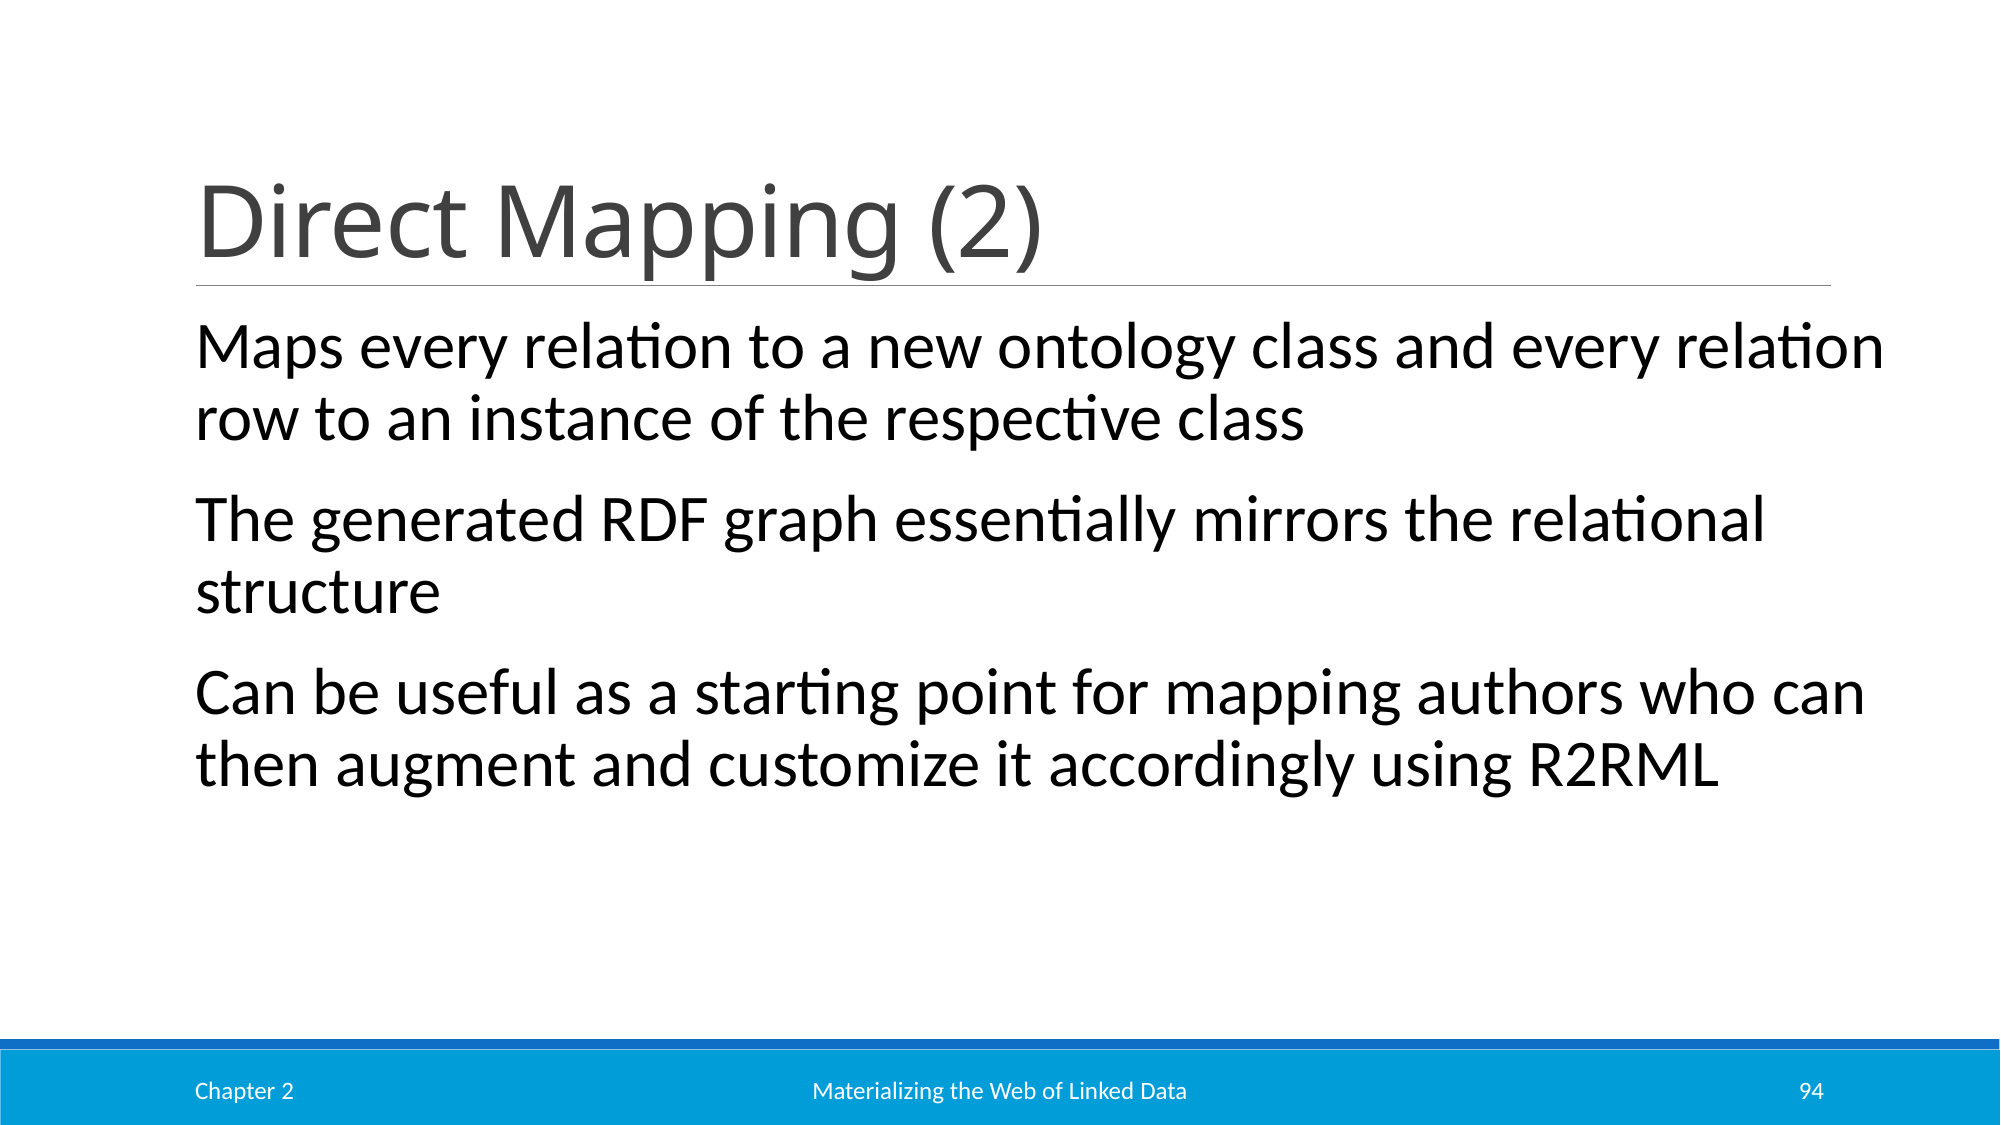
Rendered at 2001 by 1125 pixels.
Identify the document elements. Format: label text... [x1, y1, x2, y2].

slide_number Chapter 2 [180, 1059, 586, 1120]
text_box Maps every relation to a new ontology class and every relation row to an instance of the respective class The generated RDF graph essentially mirrors the relational structure Can be useful as a starting point for mapping authors who can then augment and customize it accordingly using R2RML [180, 302, 1906, 1017]
title Direct Mapping (2) [180, 47, 1830, 285]
slide_number 94 [1624, 1059, 1840, 1120]
footer Materializing the Web of Linked Data [604, 1059, 1396, 1120]
